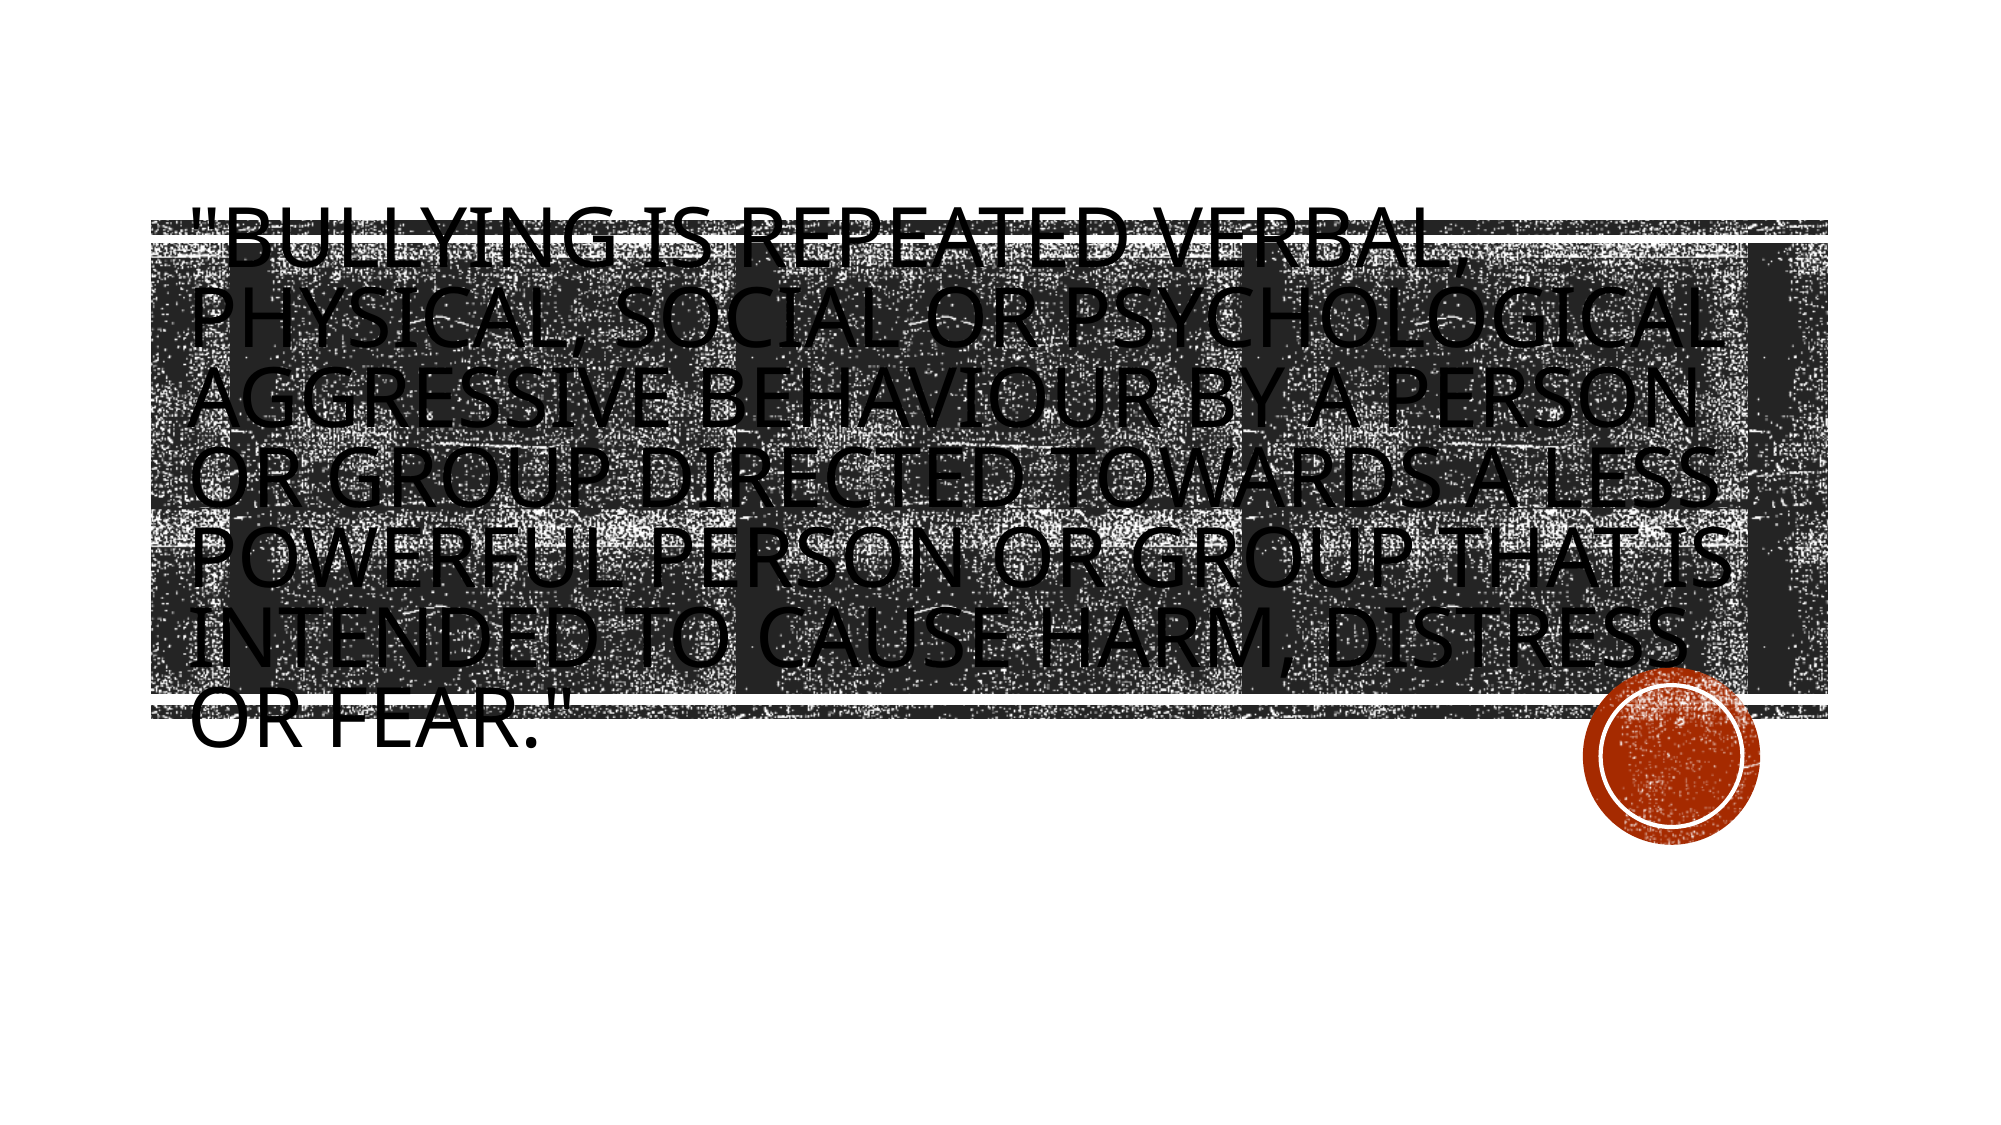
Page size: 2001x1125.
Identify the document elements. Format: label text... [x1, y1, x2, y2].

title "Bullying is repeated verbal, physical, social or psychological aggressive behaviour by a person or group directed towards a less powerful person or group that is intended to cause harm, distress or fear." [172, 234, 1808, 733]
